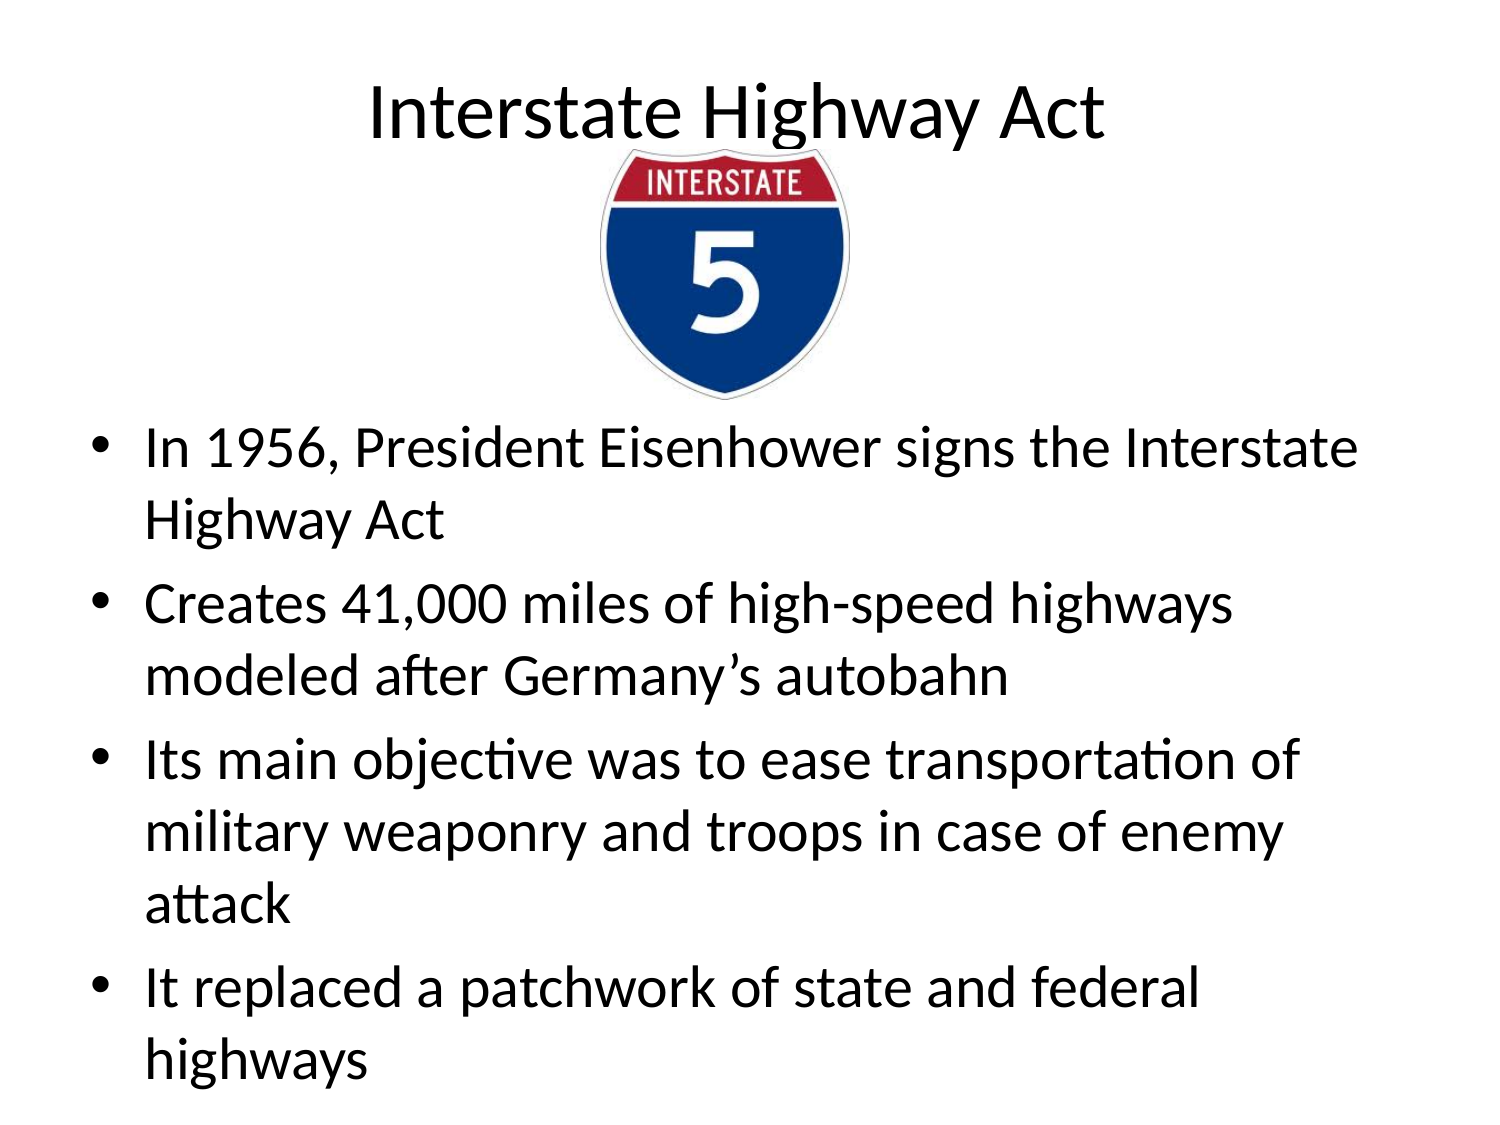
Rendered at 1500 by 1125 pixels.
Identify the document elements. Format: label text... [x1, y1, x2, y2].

picture [599, 149, 851, 401]
list In 1956, President Eisenhower signs the Interstate Highway Act Creates 41,000 miles of high-speed highways modeled after Germany’s autobahn Its main objective was to ease transportation of military weaponry and troops in case of enemy attack It replaced a patchwork of state and federal highways [75, 399, 1425, 1100]
title Interstate Highway Act [62, 50, 1413, 163]
